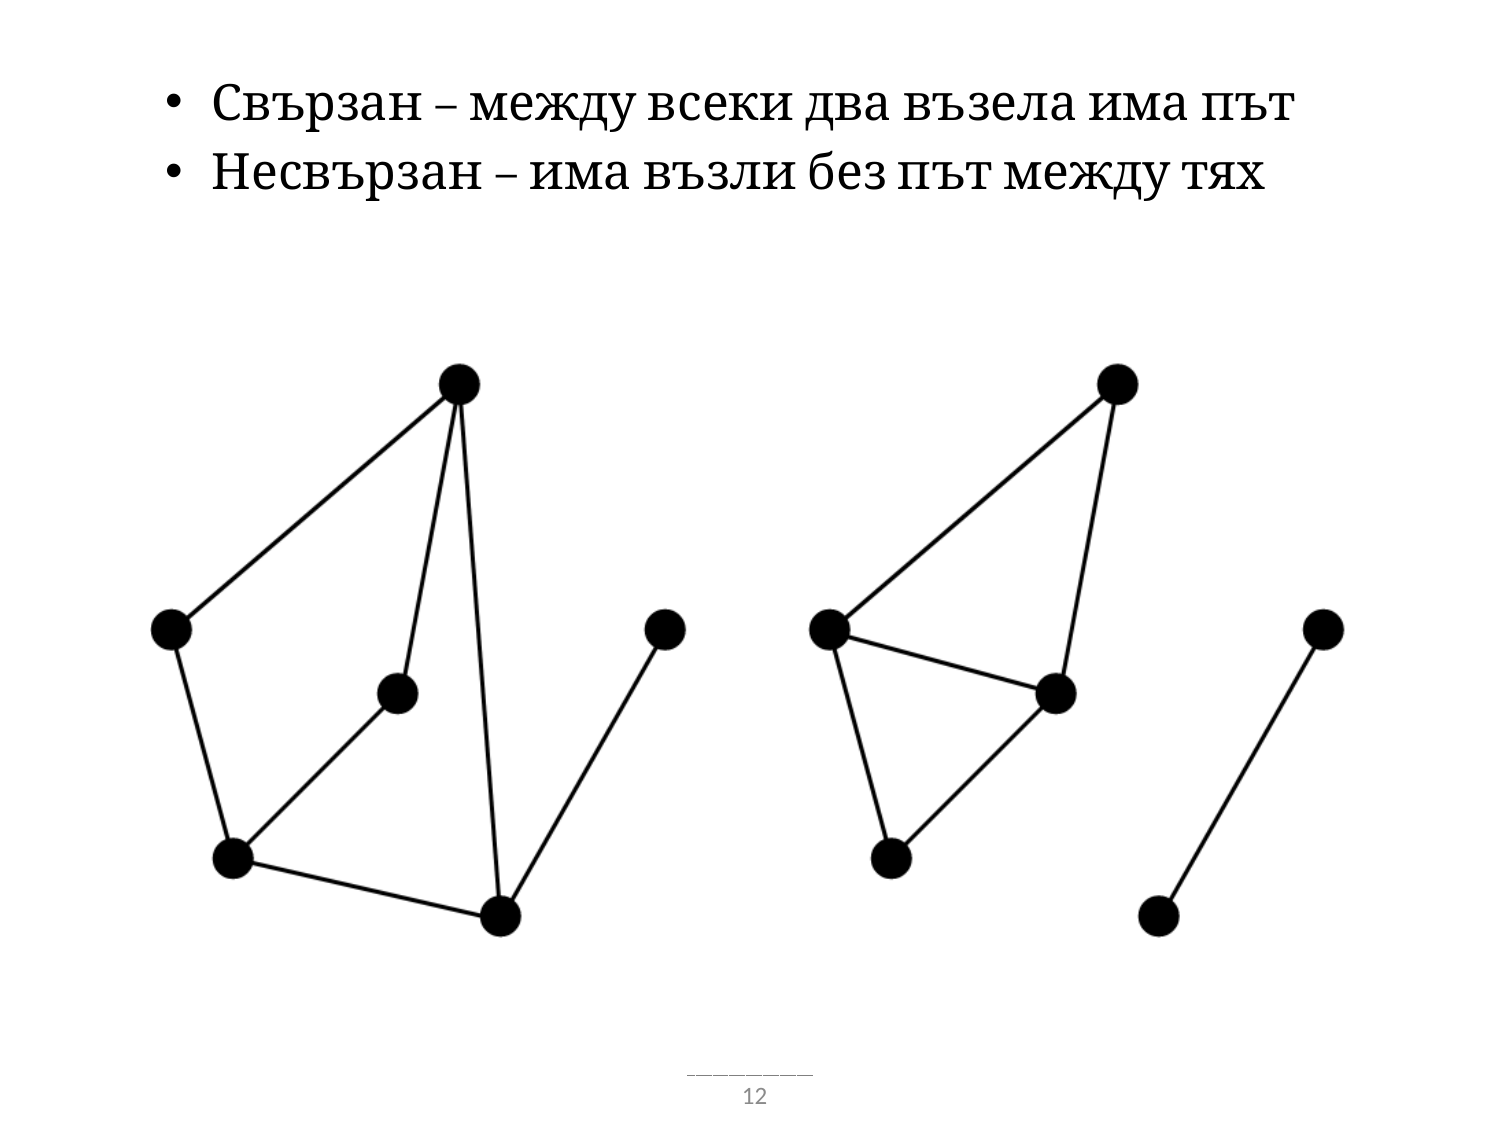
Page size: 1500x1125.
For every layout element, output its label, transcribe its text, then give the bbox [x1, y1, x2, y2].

picture [149, 361, 1351, 938]
list Свързан – между всеки два възела има път Несвързан – има възли без път между тях [75, 62, 1450, 1063]
slide_number 12 [579, 1065, 930, 1125]
